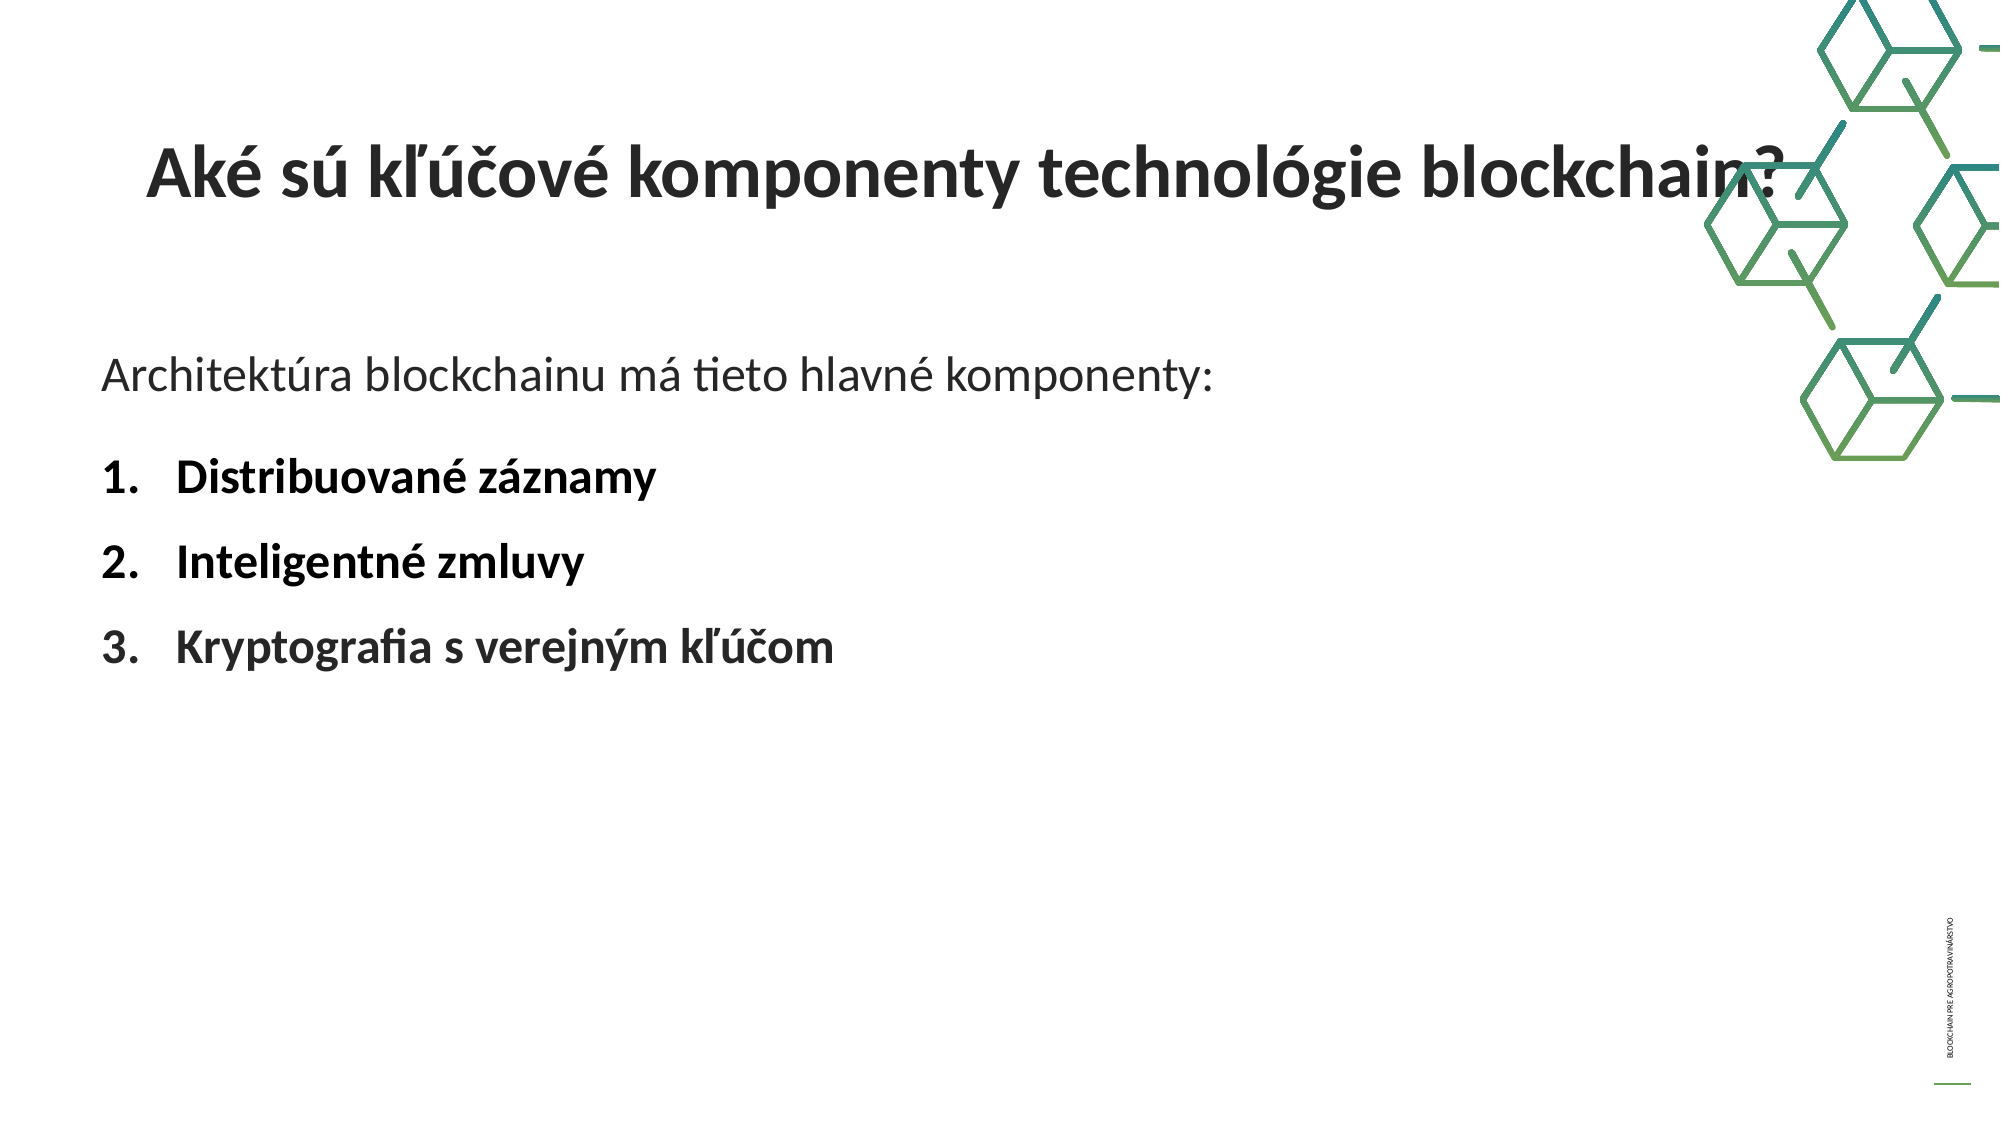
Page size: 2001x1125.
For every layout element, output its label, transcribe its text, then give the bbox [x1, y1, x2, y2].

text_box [1703, 0, 2000, 462]
list Architektúra blockchainu má tieto hlavné komponenty: Distribuované záznamy Inteligentné zmluvy Kryptografia s verejným kľúčom [86, 329, 1825, 1100]
list Aké sú kľúčové komponenty technológie blockchain? [130, 124, 1698, 337]
